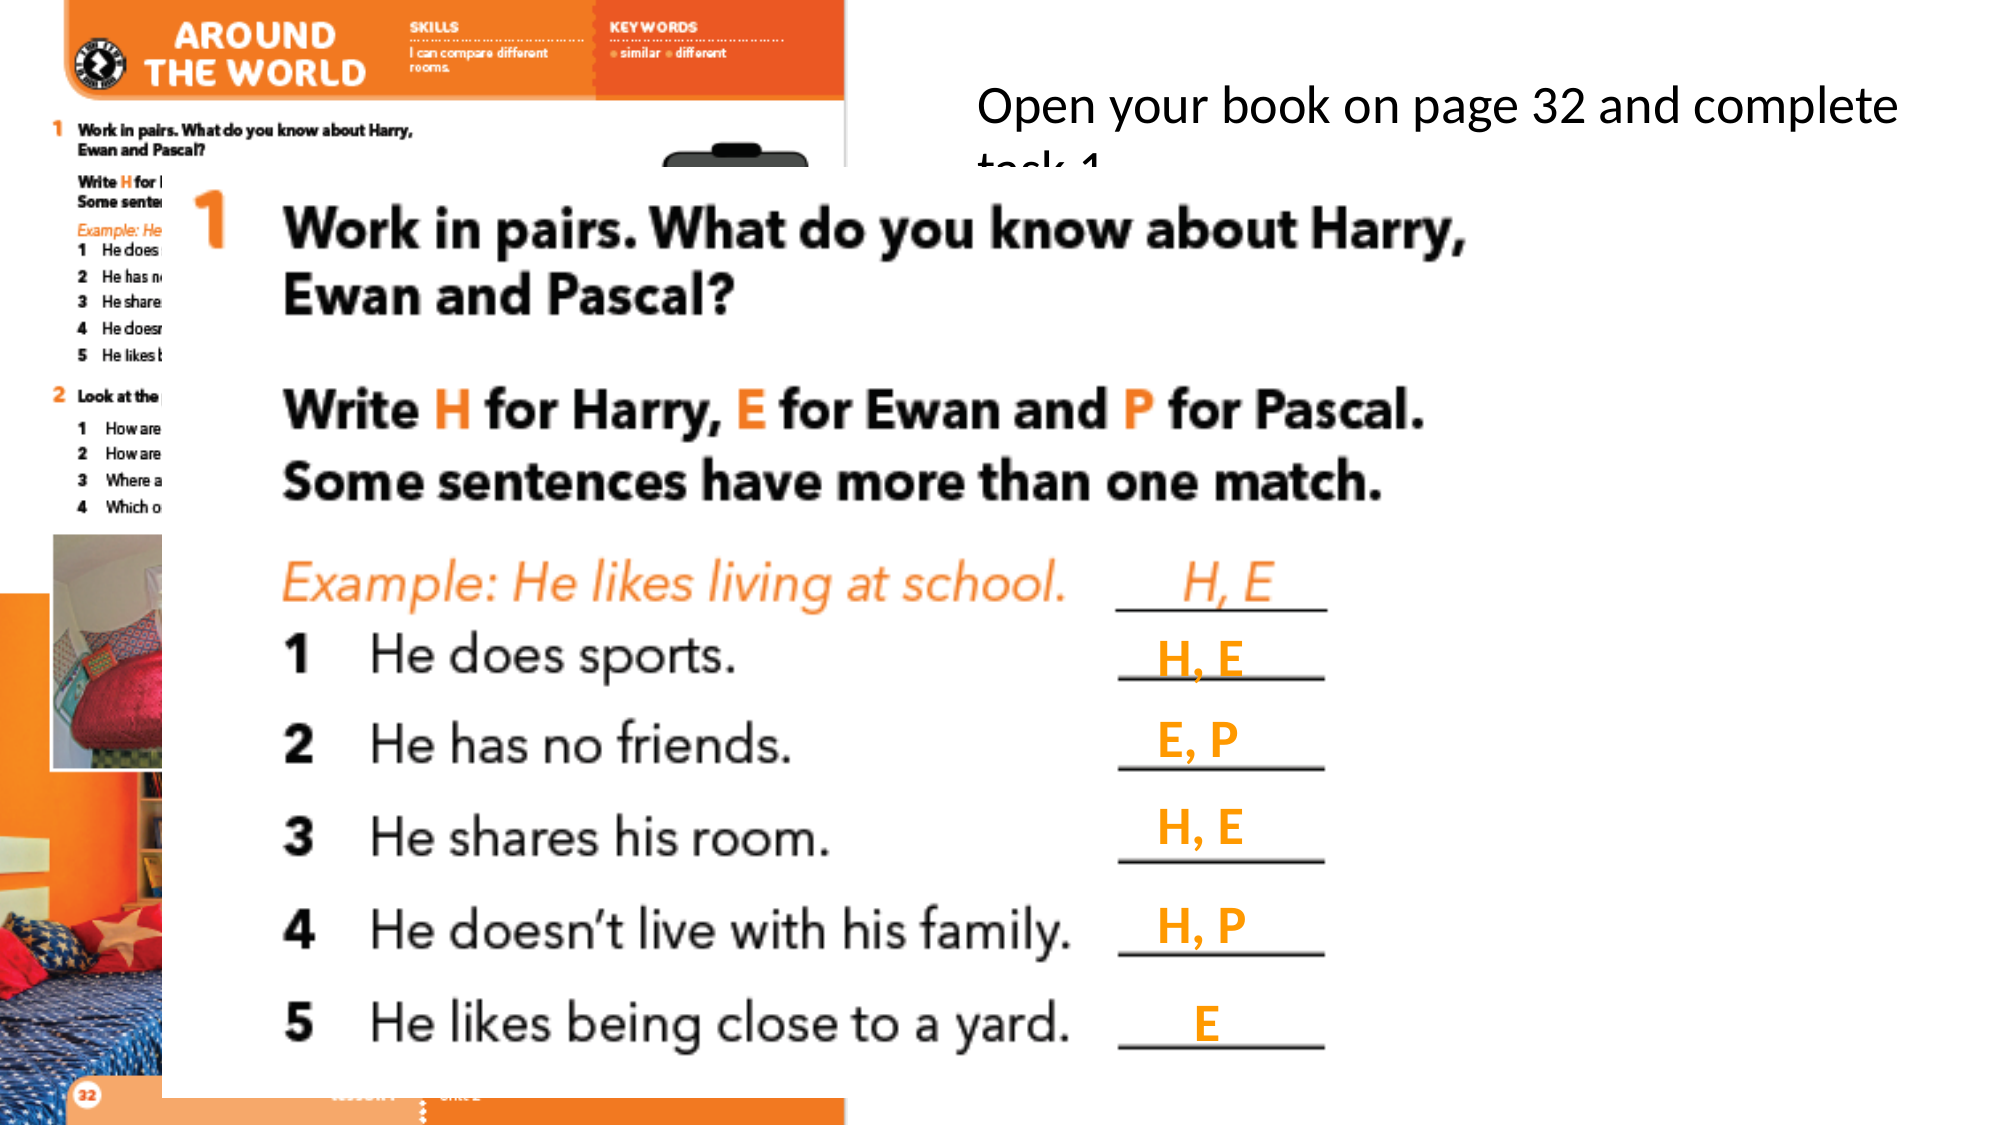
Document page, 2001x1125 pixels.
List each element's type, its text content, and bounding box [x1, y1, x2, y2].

text_box Open your book on page 32 and complete task 1. [962, 62, 1945, 208]
picture [0, 0, 1490, 1125]
